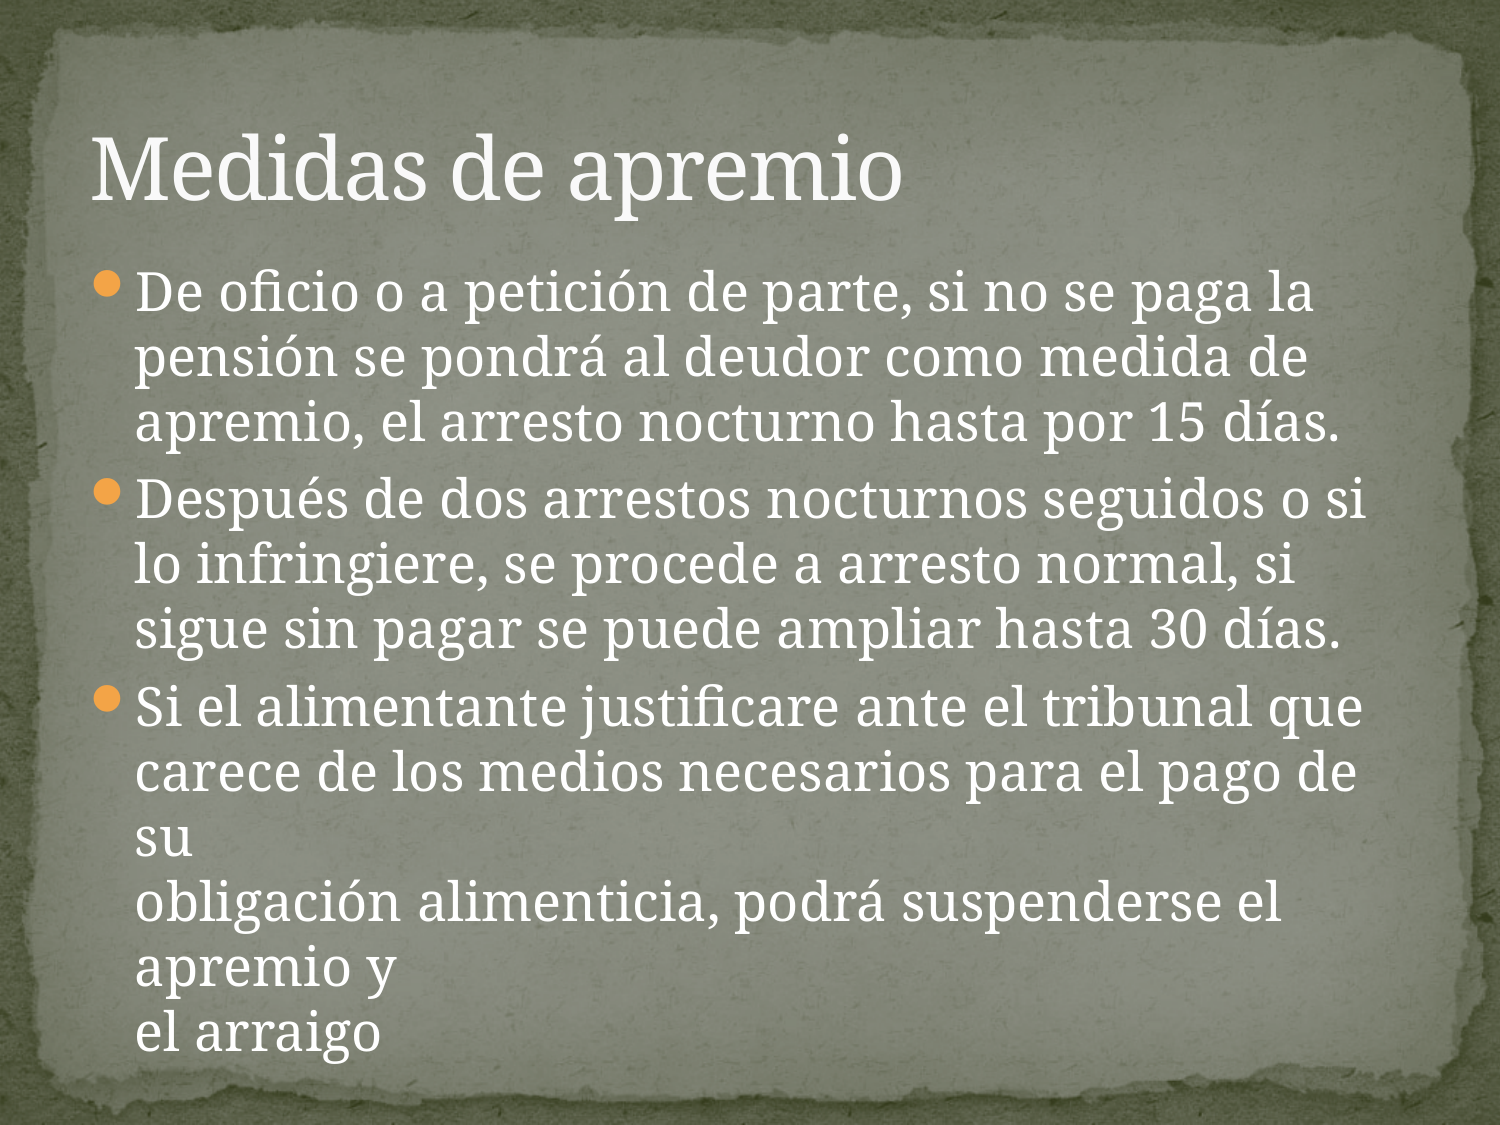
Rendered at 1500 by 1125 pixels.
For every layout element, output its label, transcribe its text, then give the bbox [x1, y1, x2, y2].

title Medidas de apremio [74, 24, 1425, 225]
list De oficio o a petición de parte, si no se paga la pensión se pondrá al deudor como medida de apremio, el arresto nocturno hasta por 15 días. Después de dos arrestos nocturnos seguidos o si lo infringiere, se procede a arresto normal, si sigue sin pagar se puede ampliar hasta 30 días. Si el alimentante justificare ante el tribunal que carece de los medios necesarios para el pago de su obligación alimenticia, podrá suspenderse el apremio y el arraigo [75, 249, 1425, 1000]
